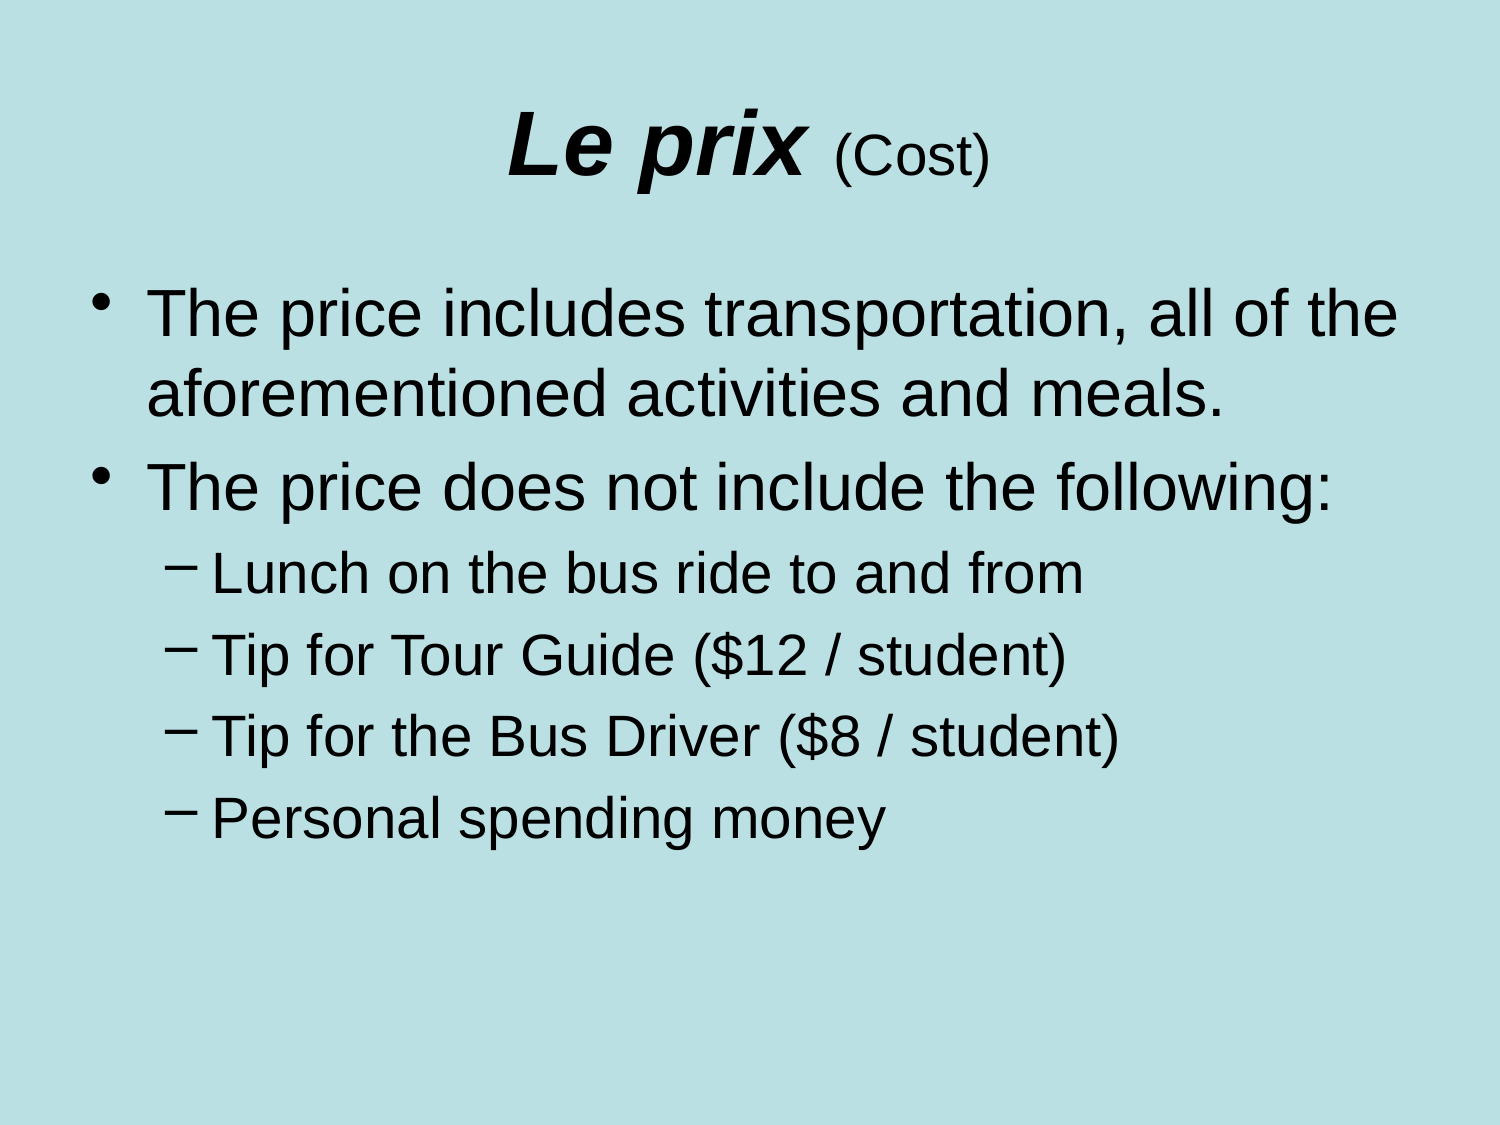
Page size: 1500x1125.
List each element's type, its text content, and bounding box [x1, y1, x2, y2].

title Le prix (Cost) [74, 44, 1426, 233]
list The price includes transportation, all of the aforementioned activities and meals. The price does not include the following: Lunch on the bus ride to and from Tip for Tour Guide ($12 / student) Tip for the Bus Driver ($8 / student) Personal spending money [74, 262, 1426, 1006]
